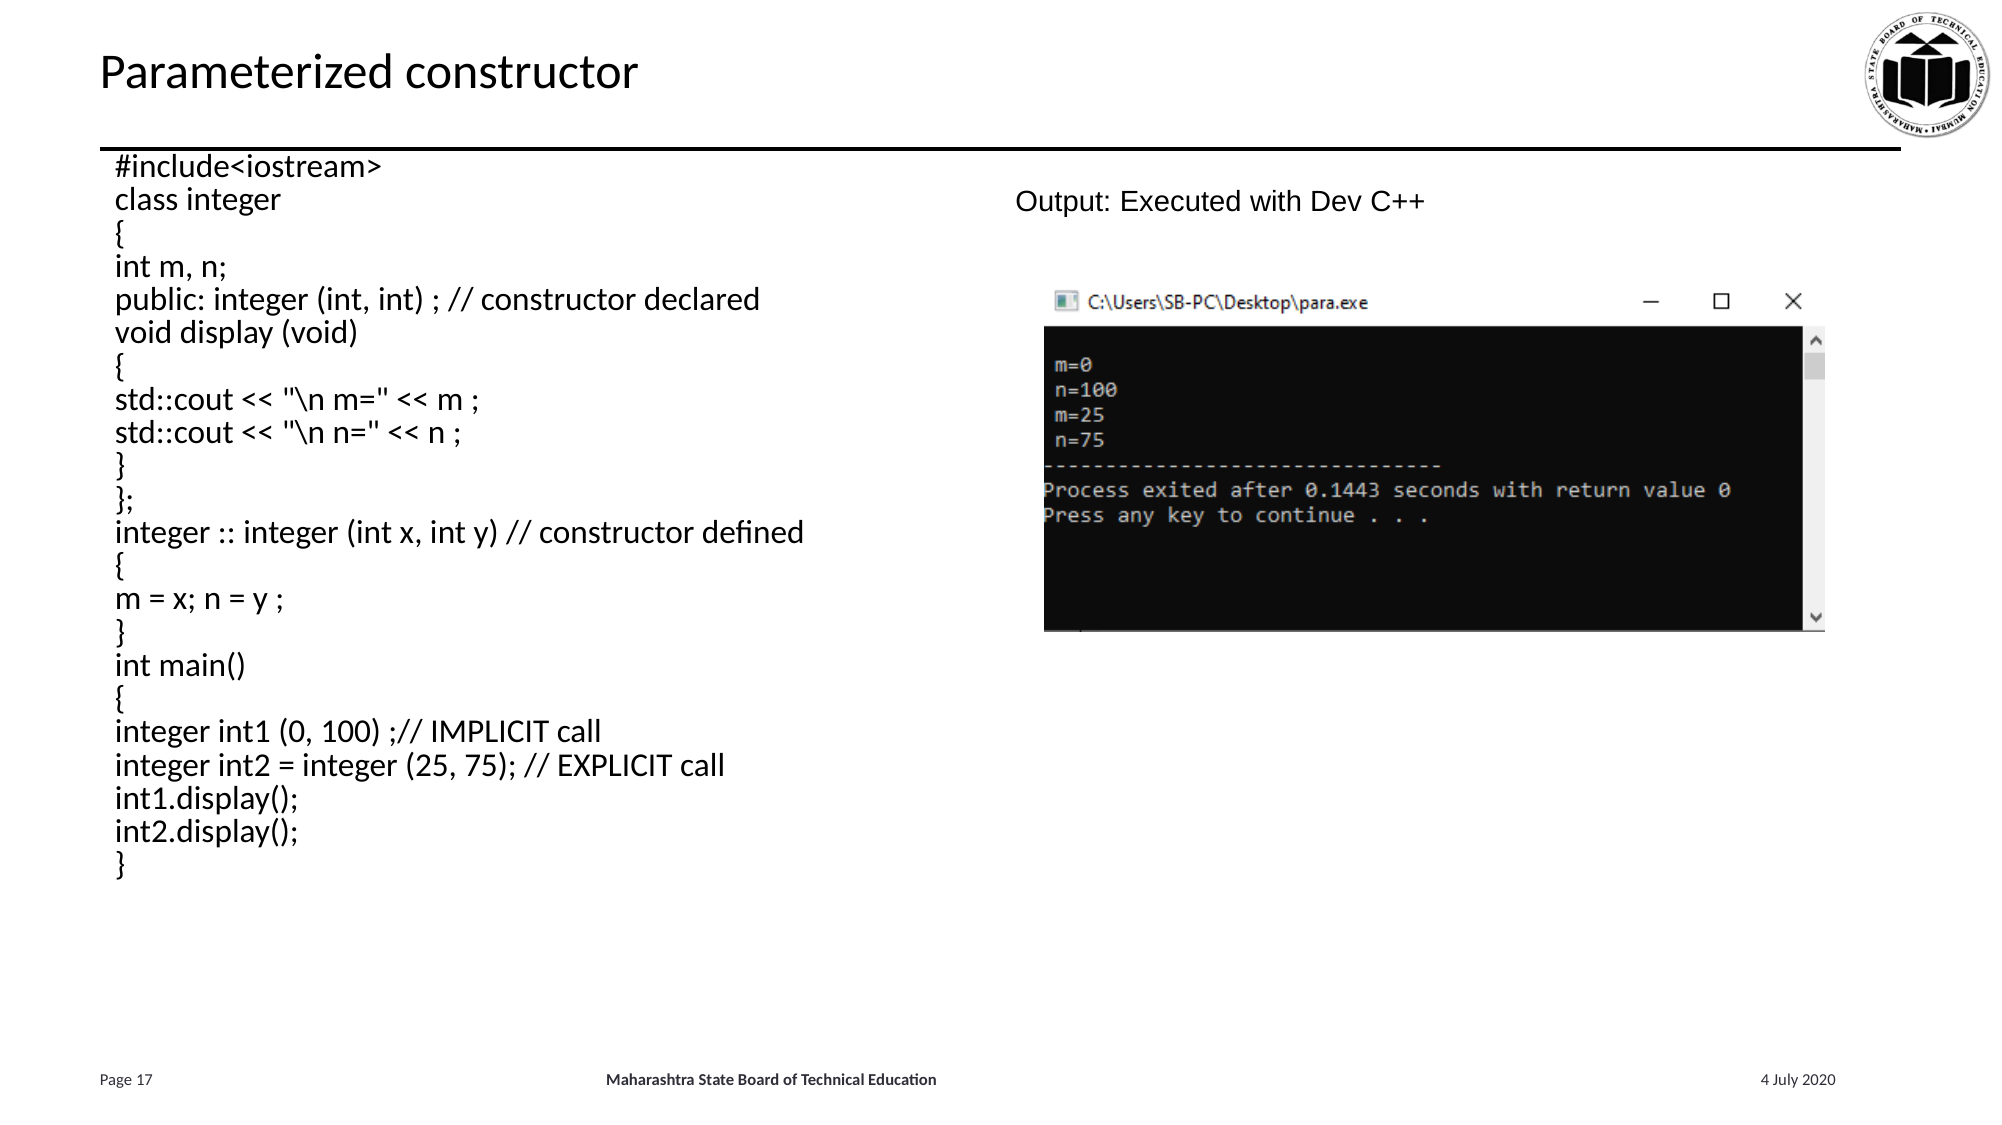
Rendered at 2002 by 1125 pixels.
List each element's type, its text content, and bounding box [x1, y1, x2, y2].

title Parameterized constructor [100, 48, 1901, 145]
table_header Output: Executed with Dev C++ [1000, 145, 1901, 1125]
picture [1044, 281, 1825, 632]
picture [1852, 0, 2001, 149]
table_header #include<iostream> class integer { int m, n; public: integer (int, int) ; // constructor declared void display (void) { std::cout << "\n m=" << m ; std::cout << "\n n=" << n ; } }; integer :: integer (int x, int y) // constructor defined { m = x; n = y ; } int main() { integer int1 (0, 100) ;// IMPLICIT call integer int2 = integer (25, 75); // EXPLICIT call int1.display(); int2.display(); } [100, 145, 1000, 1125]
